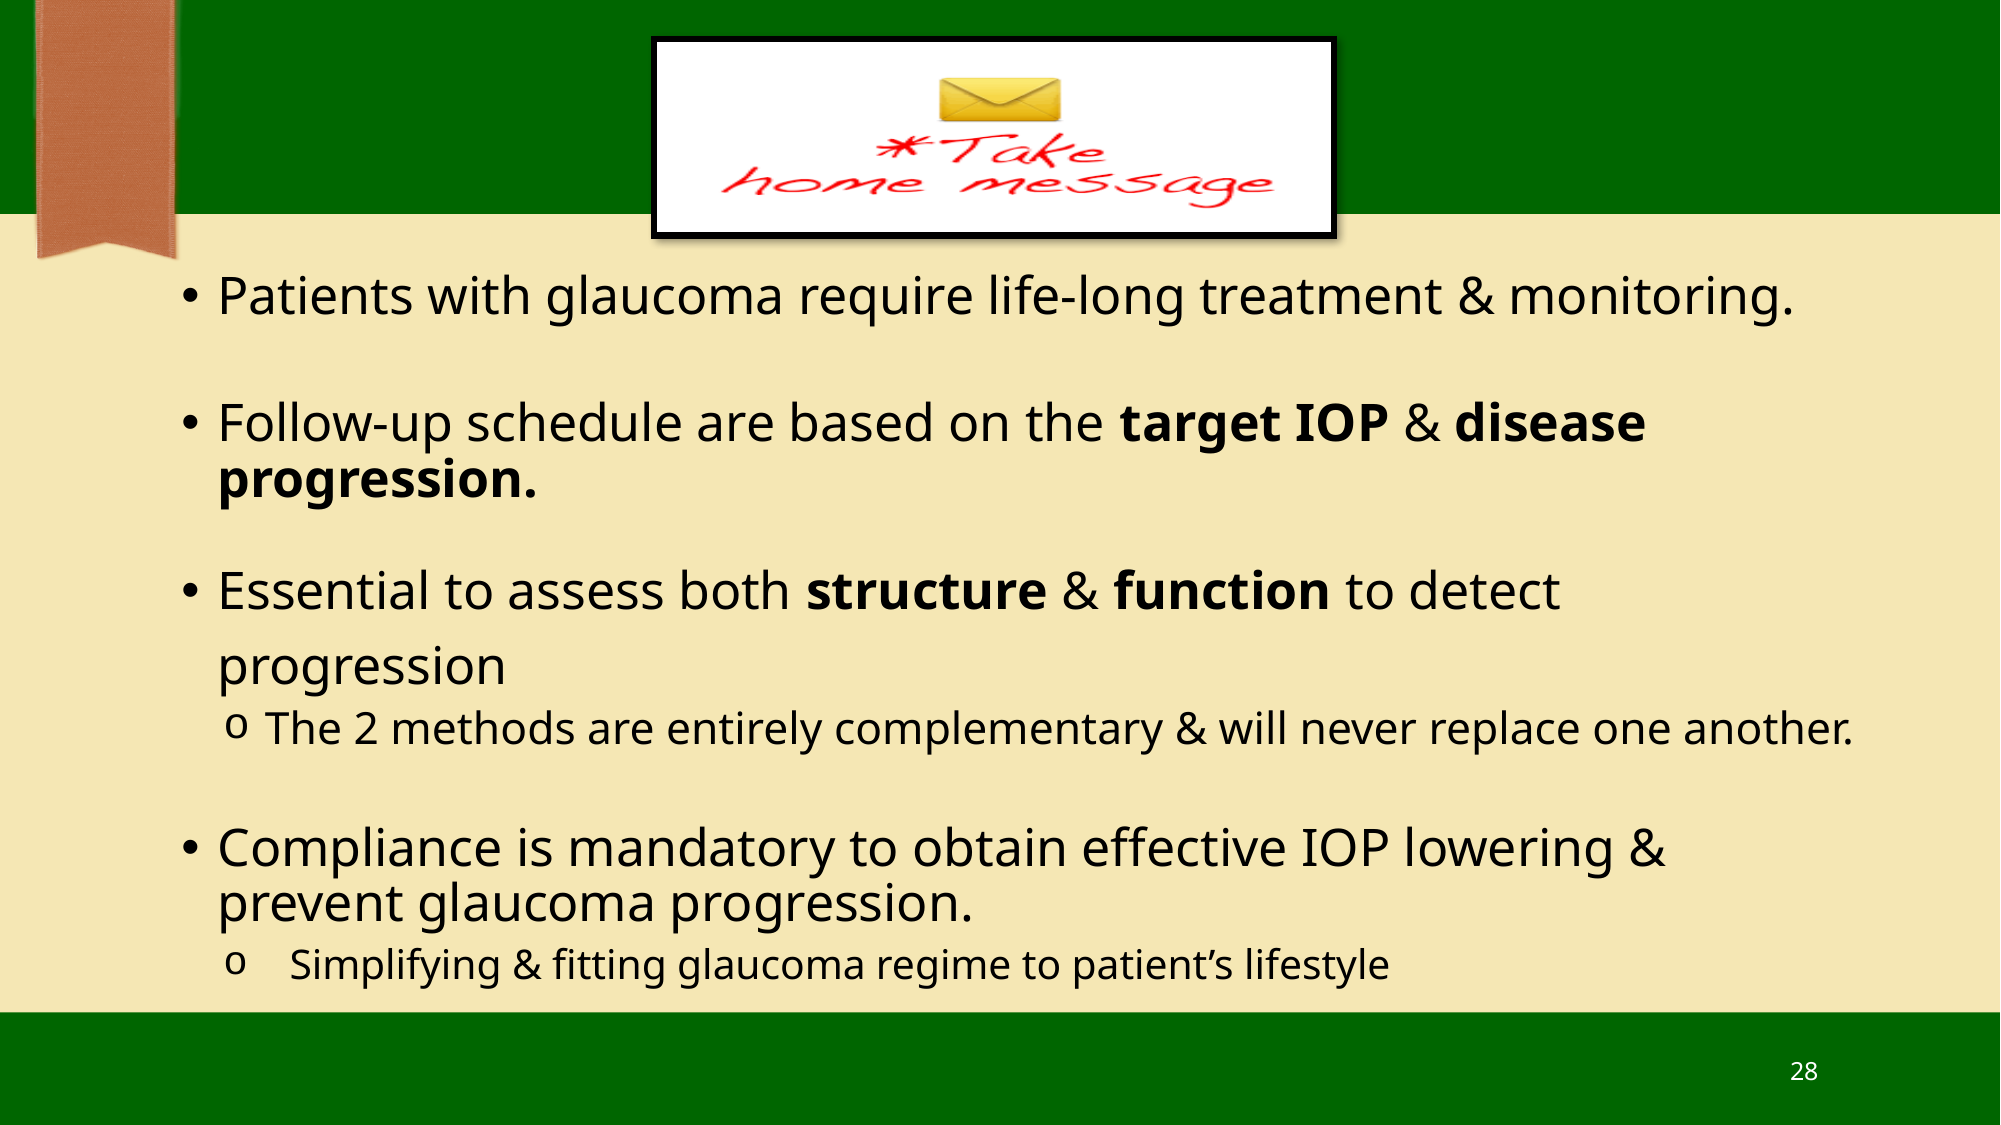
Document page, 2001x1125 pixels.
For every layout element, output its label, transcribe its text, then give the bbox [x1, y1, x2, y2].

list Patients with glaucoma require life-long treatment & monitoring. Follow-up schedule are based on the target IOP & disease progression. Essential to assess both structure & function to detect progression The 2 methods are entirely complementary & will never replace one another. Compliance is mandatory to obtain effective IOP lowering & prevent glaucoma progression. Simplifying & fitting glaucoma regime to patient’s lifestyle [181, 262, 1866, 1014]
slide_number 28 [1518, 1042, 1819, 1103]
picture [657, 41, 1331, 233]
